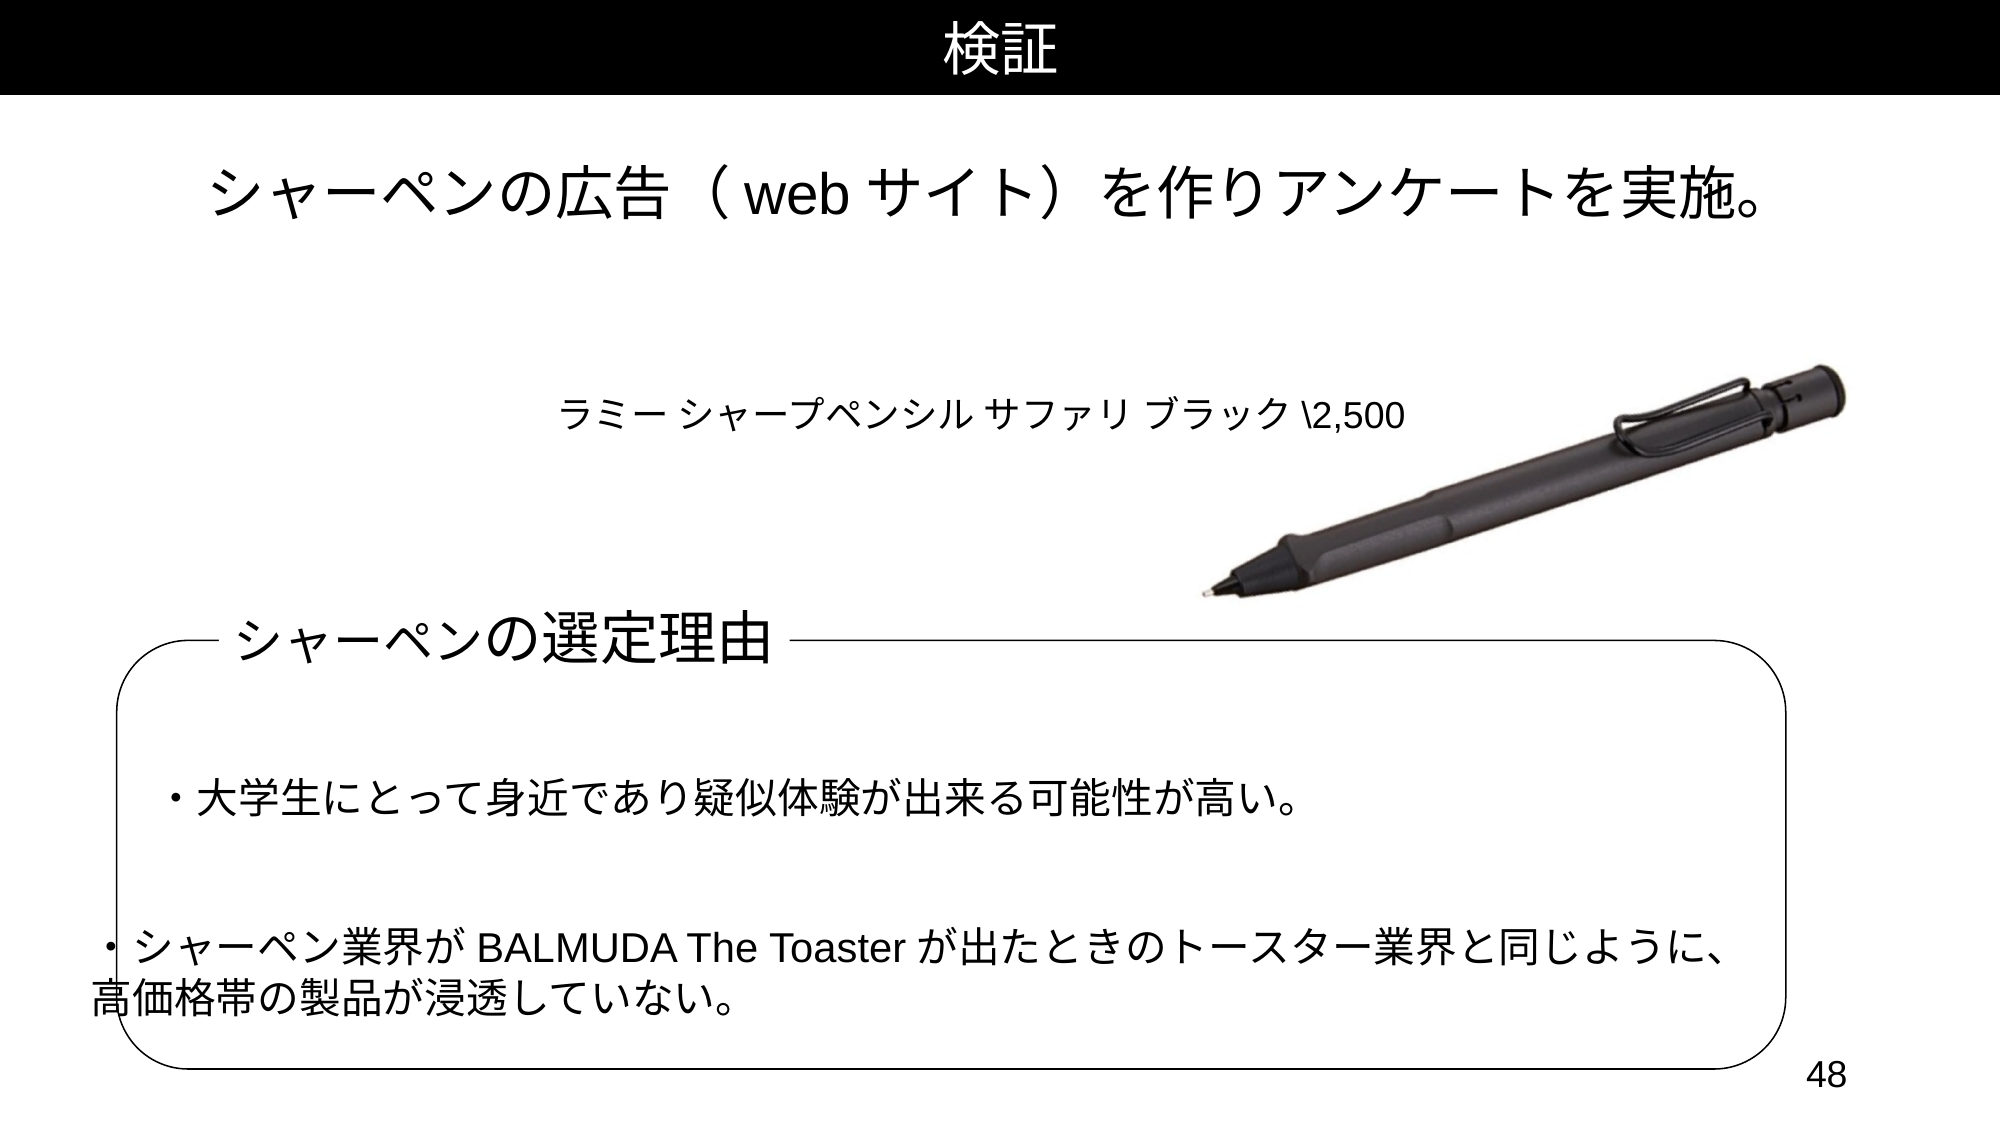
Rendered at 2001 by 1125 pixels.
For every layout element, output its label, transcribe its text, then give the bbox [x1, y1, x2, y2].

text_box ・シャーペン業界がBALMUDA The Toasterが出たときのトースター業界と同じように、 高価格帯の製品が浸透していない。 [75, 913, 123, 1029]
slide_number 48 [1412, 1042, 1863, 1103]
picture [1196, 234, 1861, 703]
text_box [116, 640, 1786, 1070]
text_box 検証 [0, 0, 2000, 95]
text_box シャーペンの選定理由 [218, 593, 790, 679]
text_box シャーペンの広告（webサイト）を作りアンケートを実施。 [191, 148, 1810, 234]
text_box ラミー シャープペンシル サファリ ブラック\2,500 [503, 383, 1251, 444]
